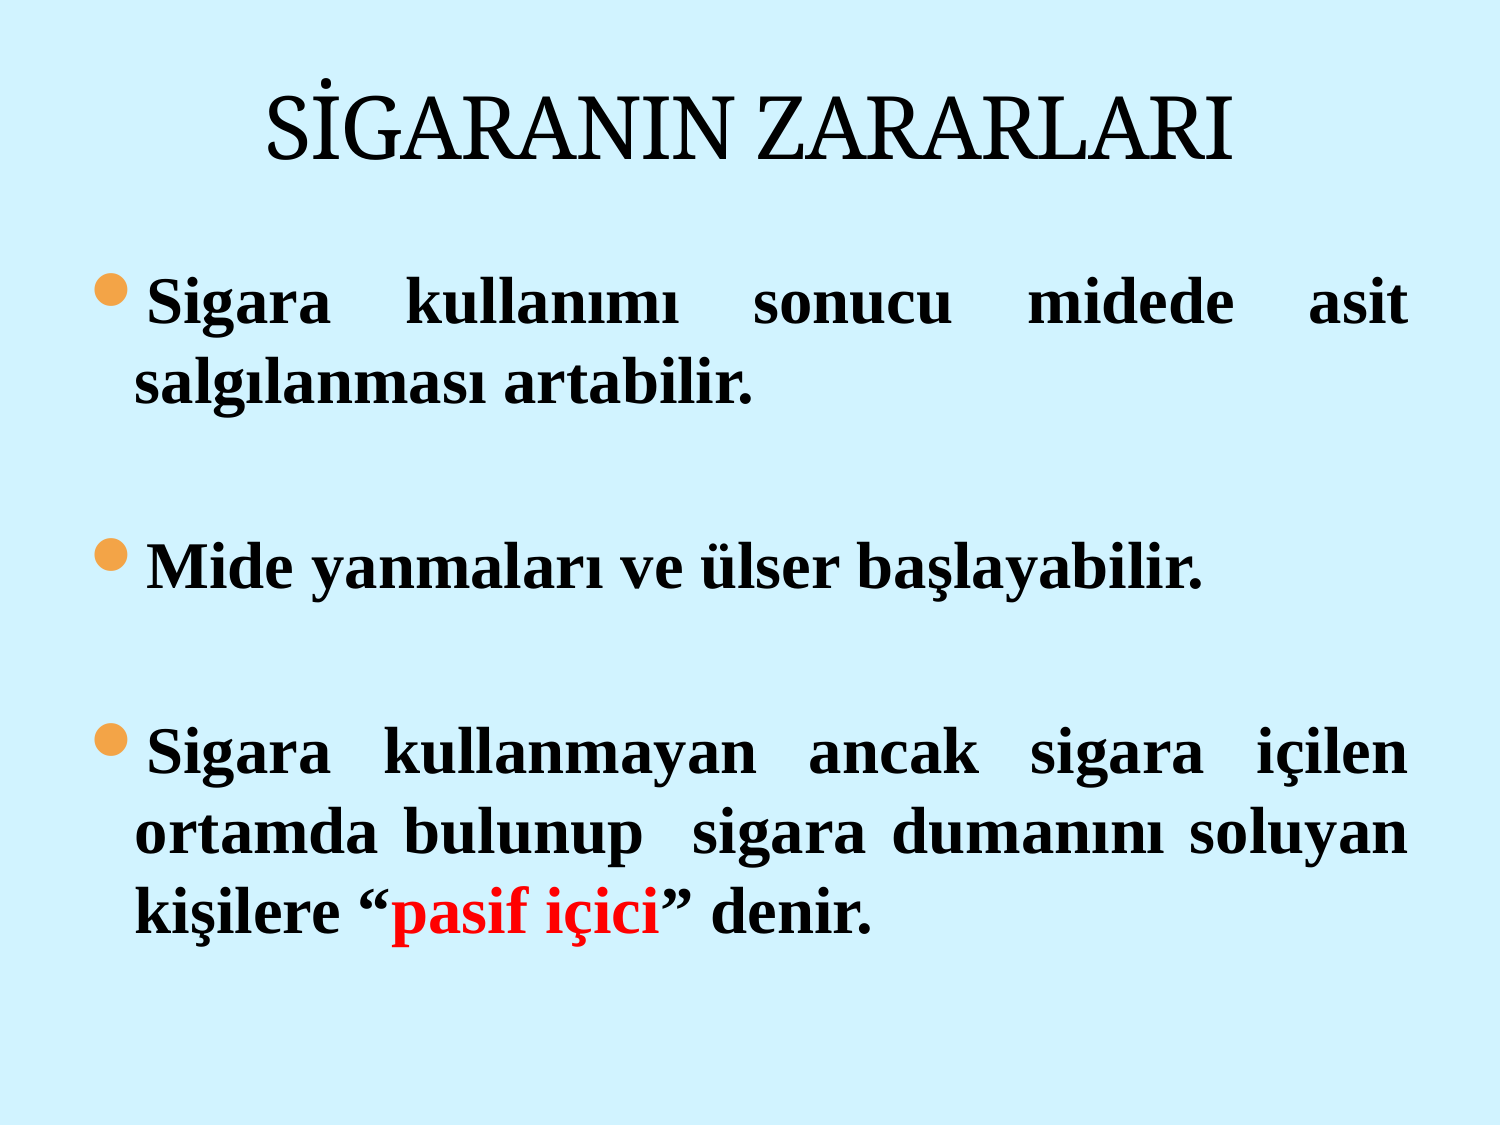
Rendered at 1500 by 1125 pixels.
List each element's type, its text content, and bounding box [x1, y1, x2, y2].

list Sigara kullanımı sonucu midede asit salgılanması artabilir. Mide yanmaları ve ülser başlayabilir. Sigara kullanmayan ancak sigara içilen ortamda bulunup sigara dumanını soluyan kişilere “pasif içici” denir. [75, 249, 1425, 1000]
title SİGARANIN ZARARLARI [74, 24, 1425, 185]
